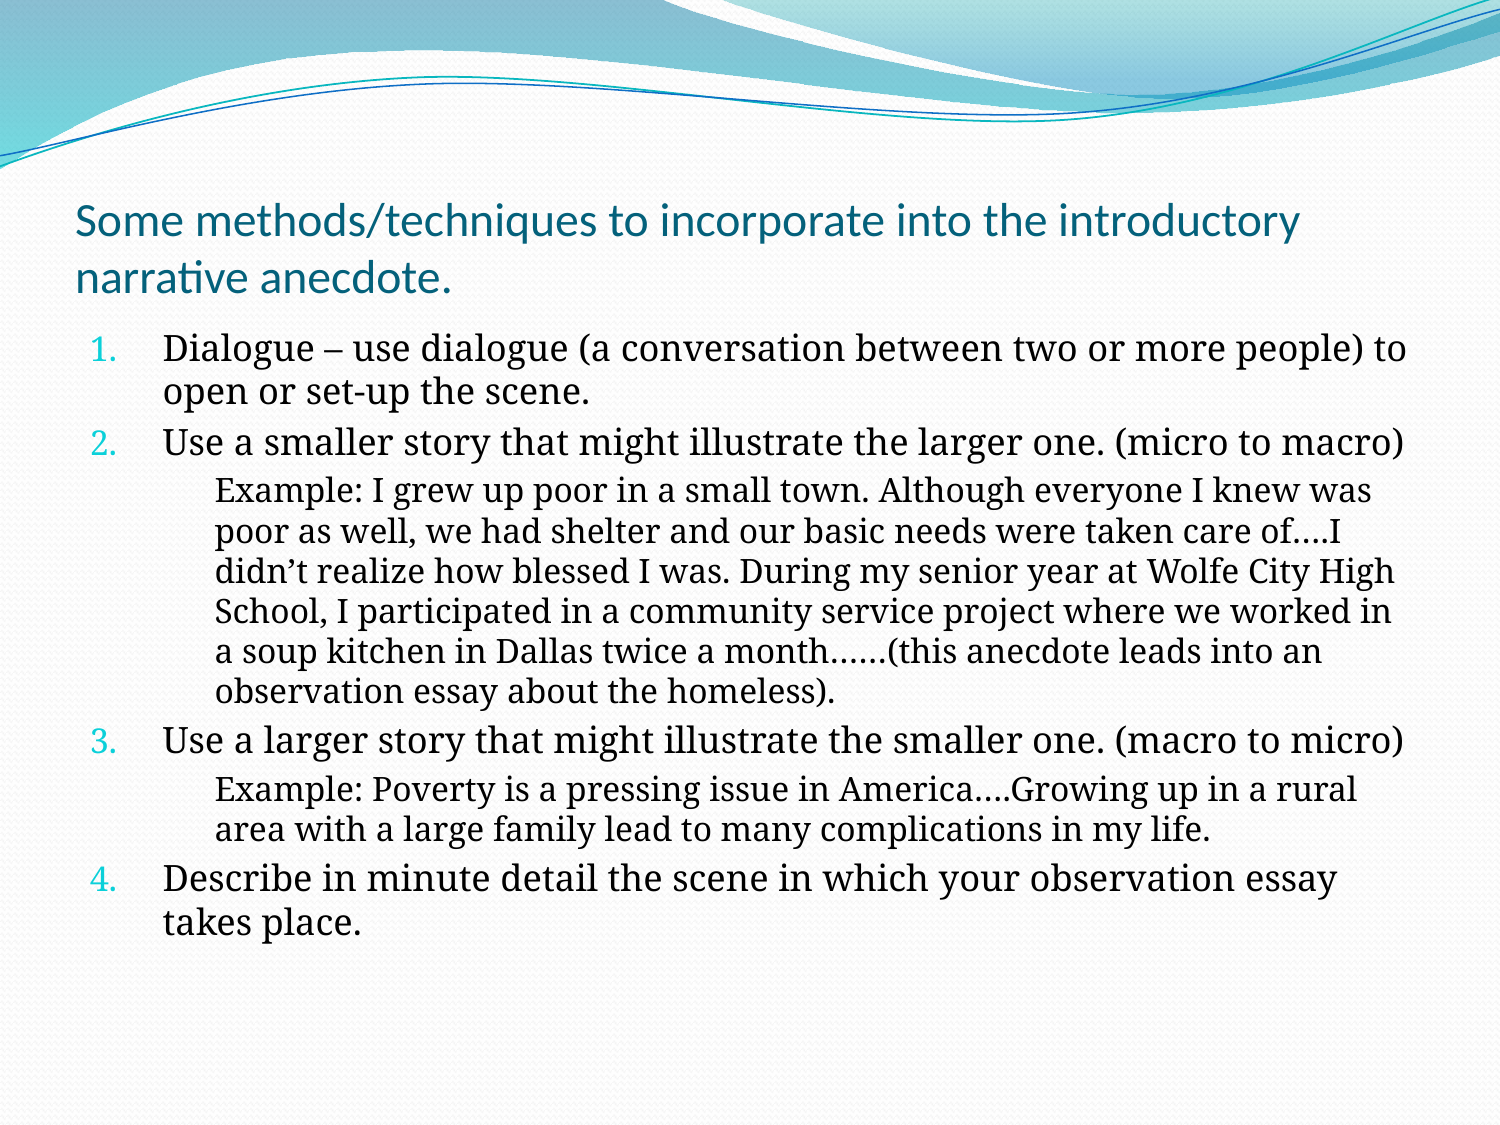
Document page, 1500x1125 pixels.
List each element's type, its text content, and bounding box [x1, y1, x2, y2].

list Dialogue – use dialogue (a conversation between two or more people) to open or set-up the scene. Use a smaller story that might illustrate the larger one. (micro to macro) Example: I grew up poor in a small town. Although everyone I knew was poor as well, we had shelter and our basic needs were taken care of….I didn’t realize how blessed I was. During my senior year at Wolfe City High School, I participated in a community service project where we worked in a soup kitchen in Dallas twice a month……(this anecdote leads into an observation essay about the homeless). Use a larger story that might illustrate the smaller one. (macro to micro) Example: Poverty is a pressing issue in America….Growing up in a rural area with a large family lead to many complications in my life. Describe in minute detail the scene in which your observation essay takes place. [75, 317, 1425, 1038]
title Some methods/techniques to incorporate into the introductory narrative anecdote. [75, 115, 1425, 303]
